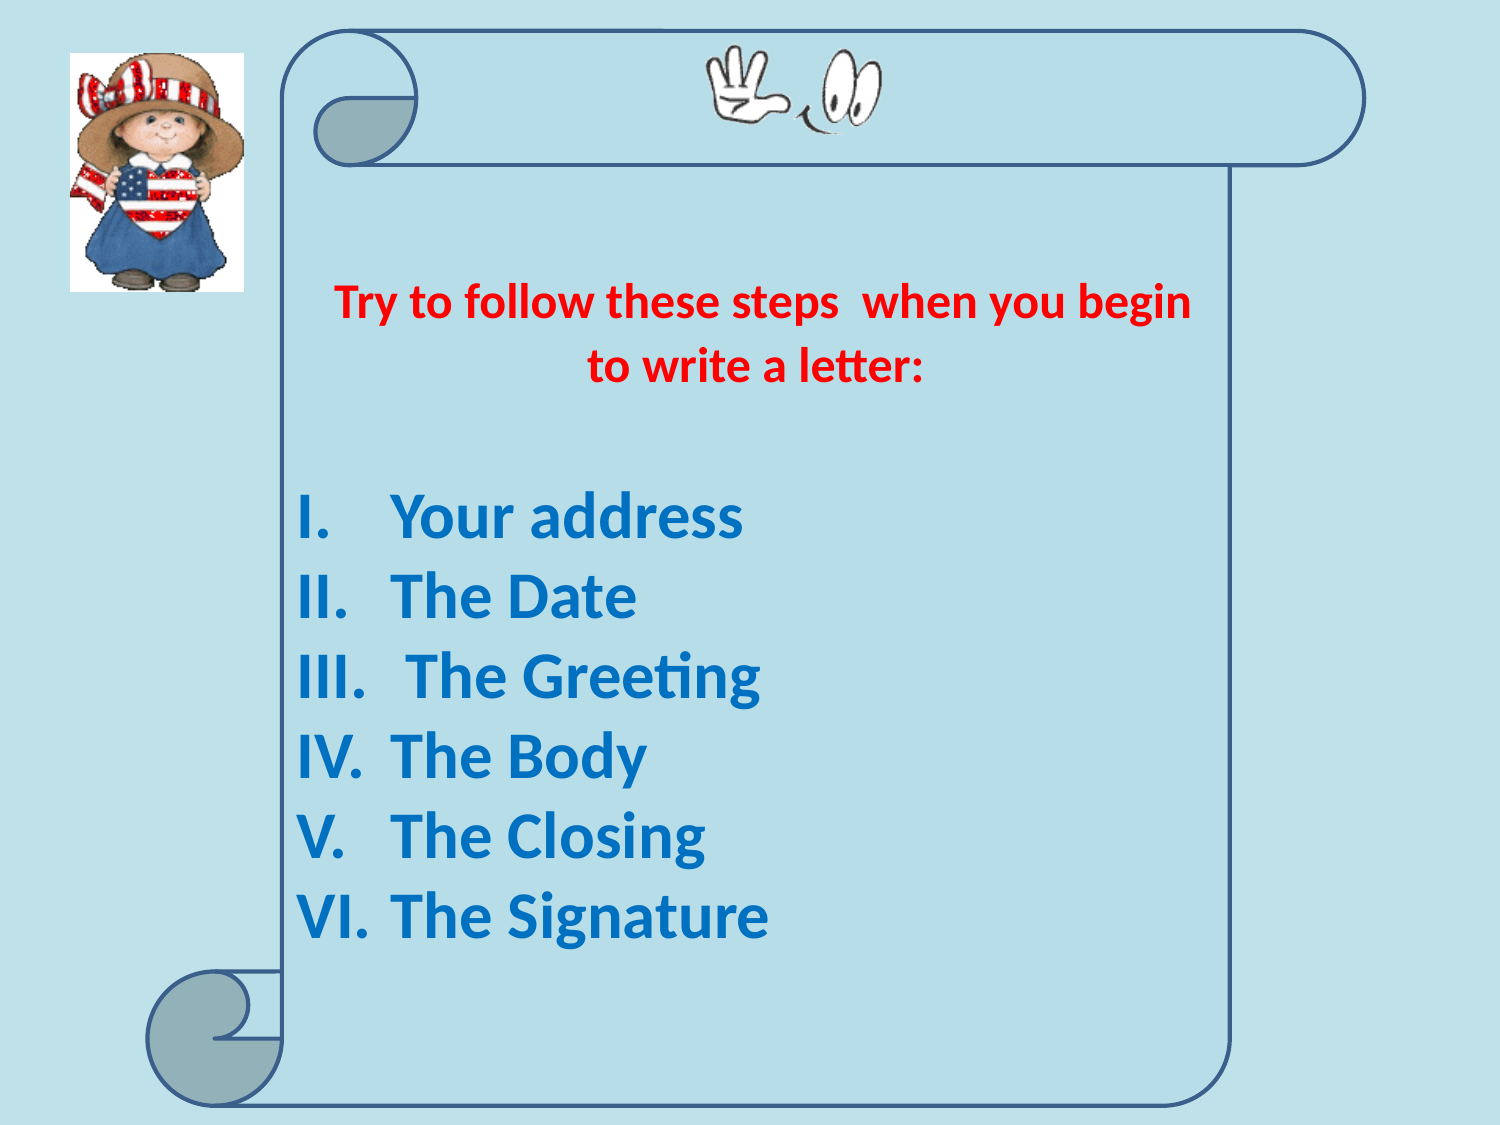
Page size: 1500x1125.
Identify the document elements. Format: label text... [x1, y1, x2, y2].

picture [69, 53, 244, 292]
picture [690, 41, 887, 152]
text_box Try to follow these steps when you begin to write a letter: Your address The Date The Greeting The Body The Closing The Signature [145, 28, 1367, 1108]
